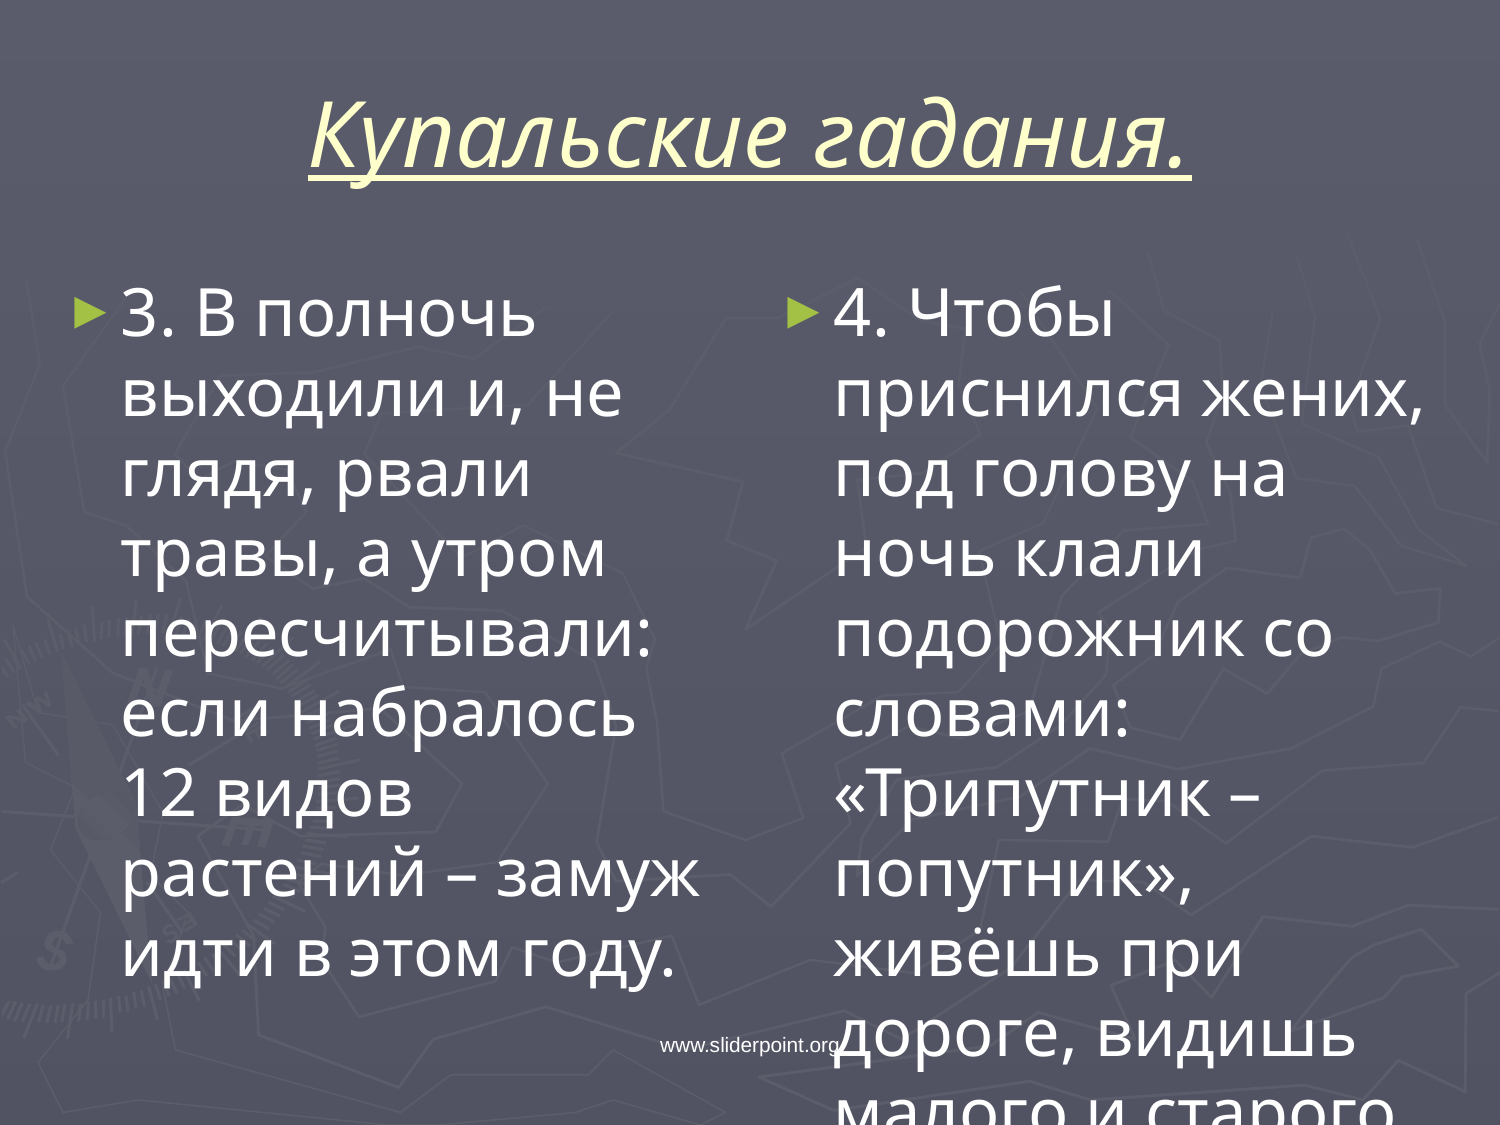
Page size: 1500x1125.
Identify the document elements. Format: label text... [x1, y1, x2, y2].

list 4. Чтобы приснился жених, под голову на ночь клали подорожник со словами: «Трипутник – попутник», живёшь при дороге, видишь малого и старого, скажи моего суженого» [762, 262, 1451, 1001]
list 3. В полночь выходили и, не глядя, рвали травы, а утром пересчитывали: если набралось 12 видов растений – замуж идти в этом году. [49, 262, 738, 1001]
title Купальские гадания. [49, 37, 1451, 226]
footer www.sliderpoint.org [512, 1024, 988, 1103]
